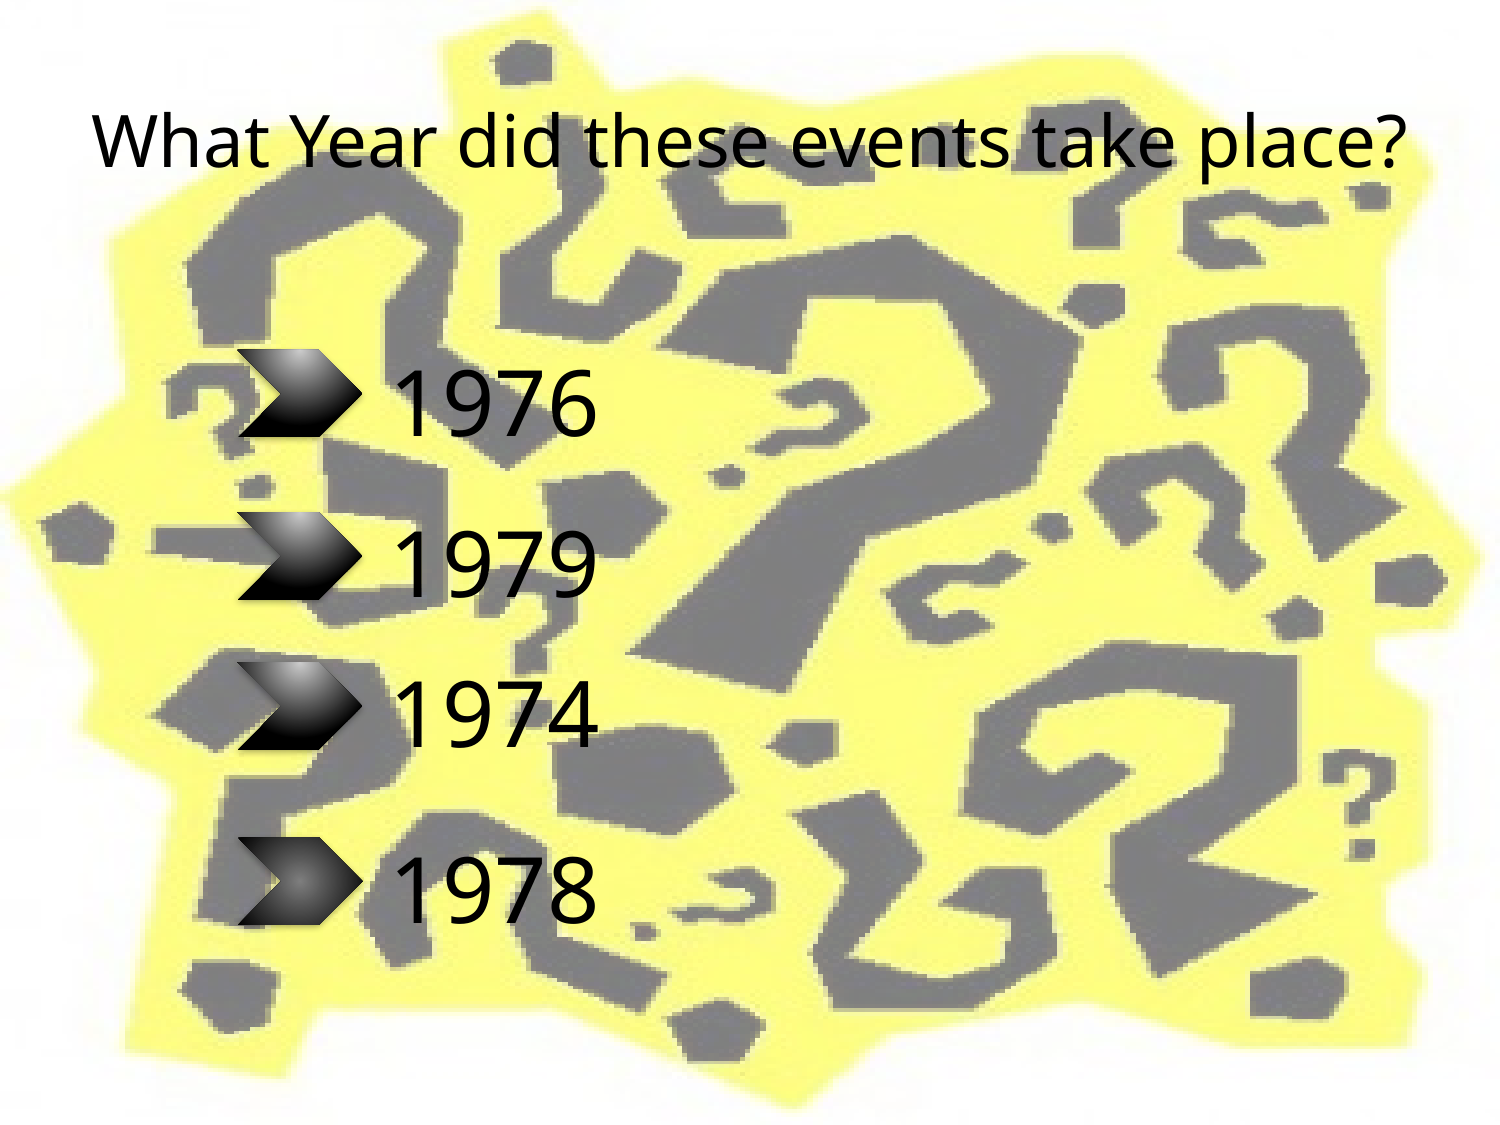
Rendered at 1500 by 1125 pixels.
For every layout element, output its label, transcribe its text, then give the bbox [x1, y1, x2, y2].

text_box 1979 [374, 498, 763, 624]
title What Year did these events take place? [75, 45, 1425, 233]
text_box 1978 [374, 824, 763, 950]
text_box 1974 [374, 648, 763, 774]
text_box [237, 349, 363, 438]
text_box [237, 512, 363, 600]
text_box 1976 [374, 337, 763, 463]
text_box [237, 837, 363, 925]
text_box [237, 662, 363, 750]
